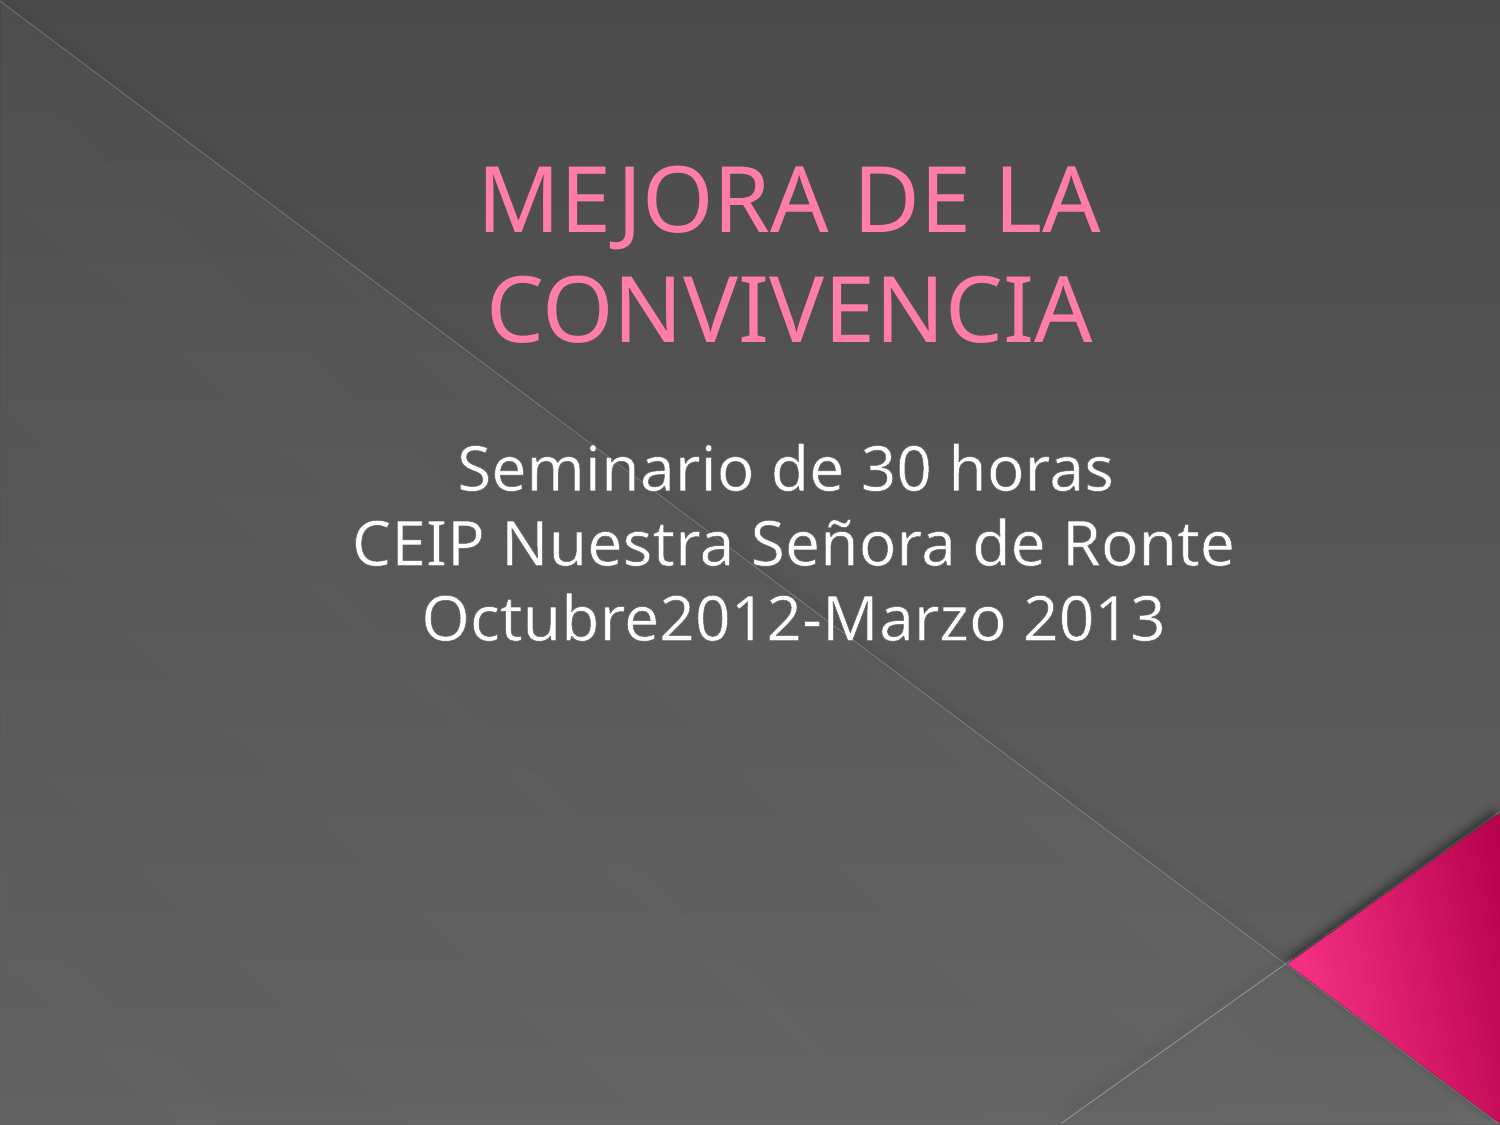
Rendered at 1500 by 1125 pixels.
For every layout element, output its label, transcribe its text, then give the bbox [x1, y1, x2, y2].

title MEJORA DE LA CONVIVENCIA [88, 127, 1412, 369]
subtitle Seminario de 30 horas CEIP Nuestra Señora de Ronte Octubre2012-Marzo 2013 [135, 420, 1459, 709]
